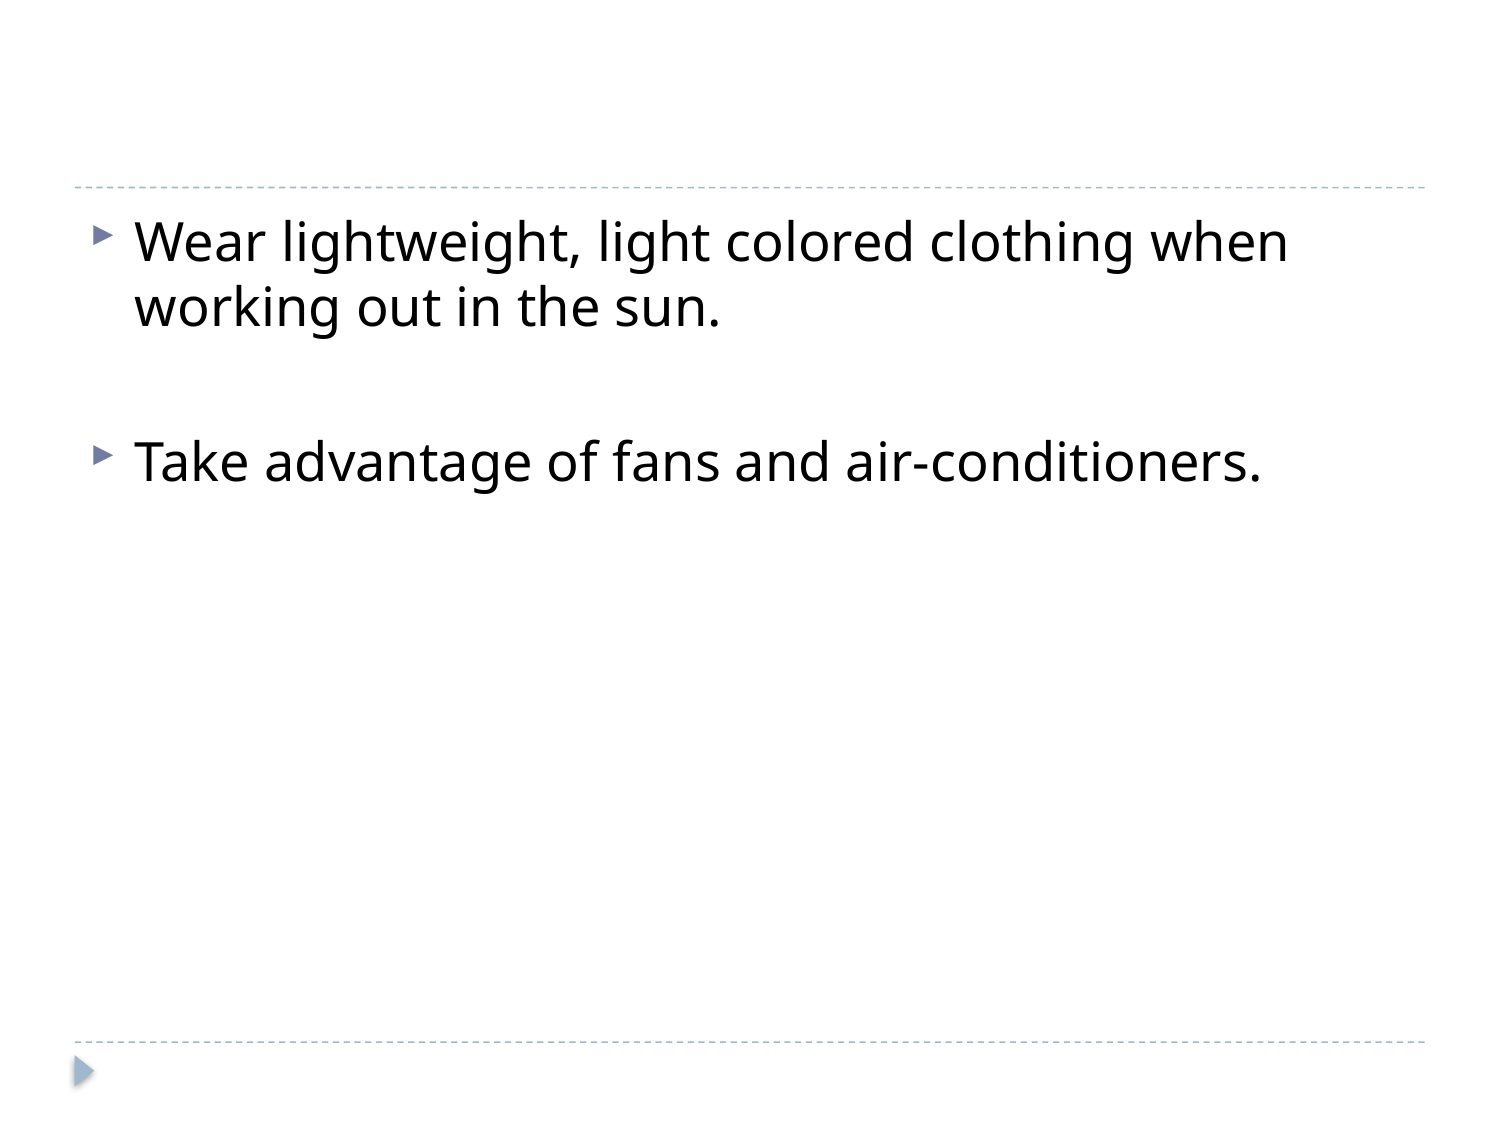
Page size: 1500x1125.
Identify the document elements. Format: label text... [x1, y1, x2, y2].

list Wear lightweight, light colored clothing when working out in the sun. Take advantage of fans and air-conditioners. [75, 200, 1425, 1010]
